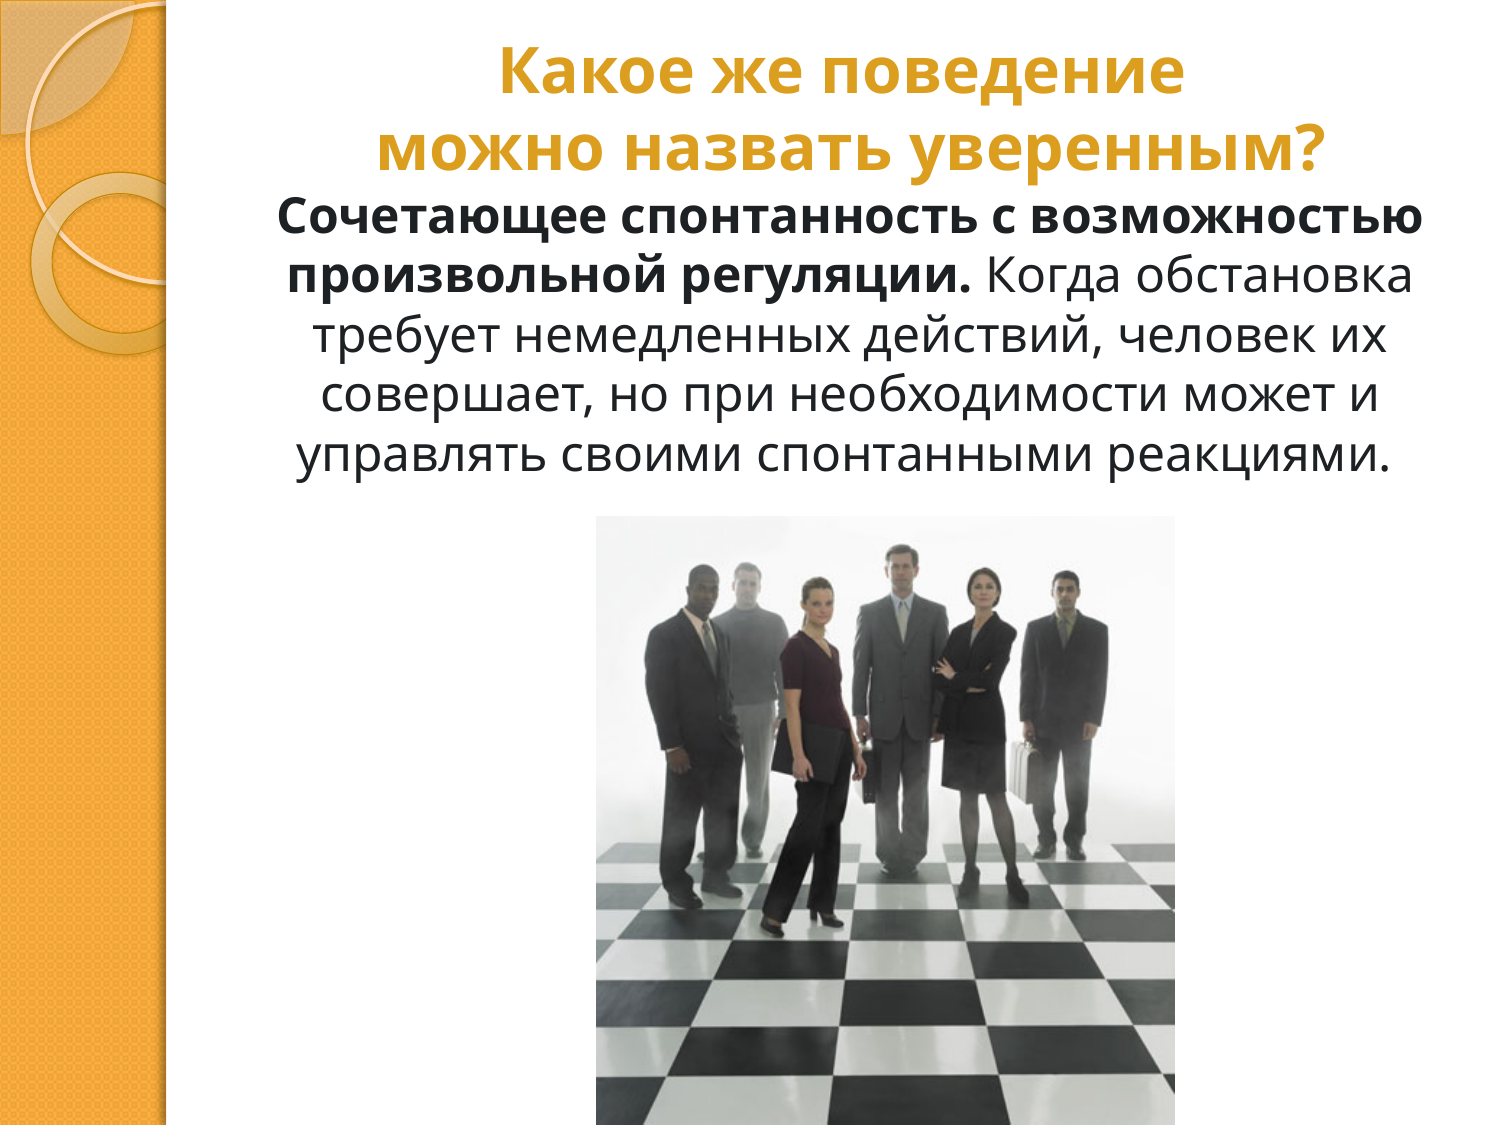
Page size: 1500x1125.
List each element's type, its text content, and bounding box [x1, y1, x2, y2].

picture [596, 516, 1175, 1125]
title Какое же поведение можно назвать уверенным? Сочетающее спонтанность с возможностью произвольной регуляции. Когда обстановка требует немедленных действий, человек их совершает, но при необходимости может и управлять своими спонтанными реакциями. [235, 19, 1466, 492]
